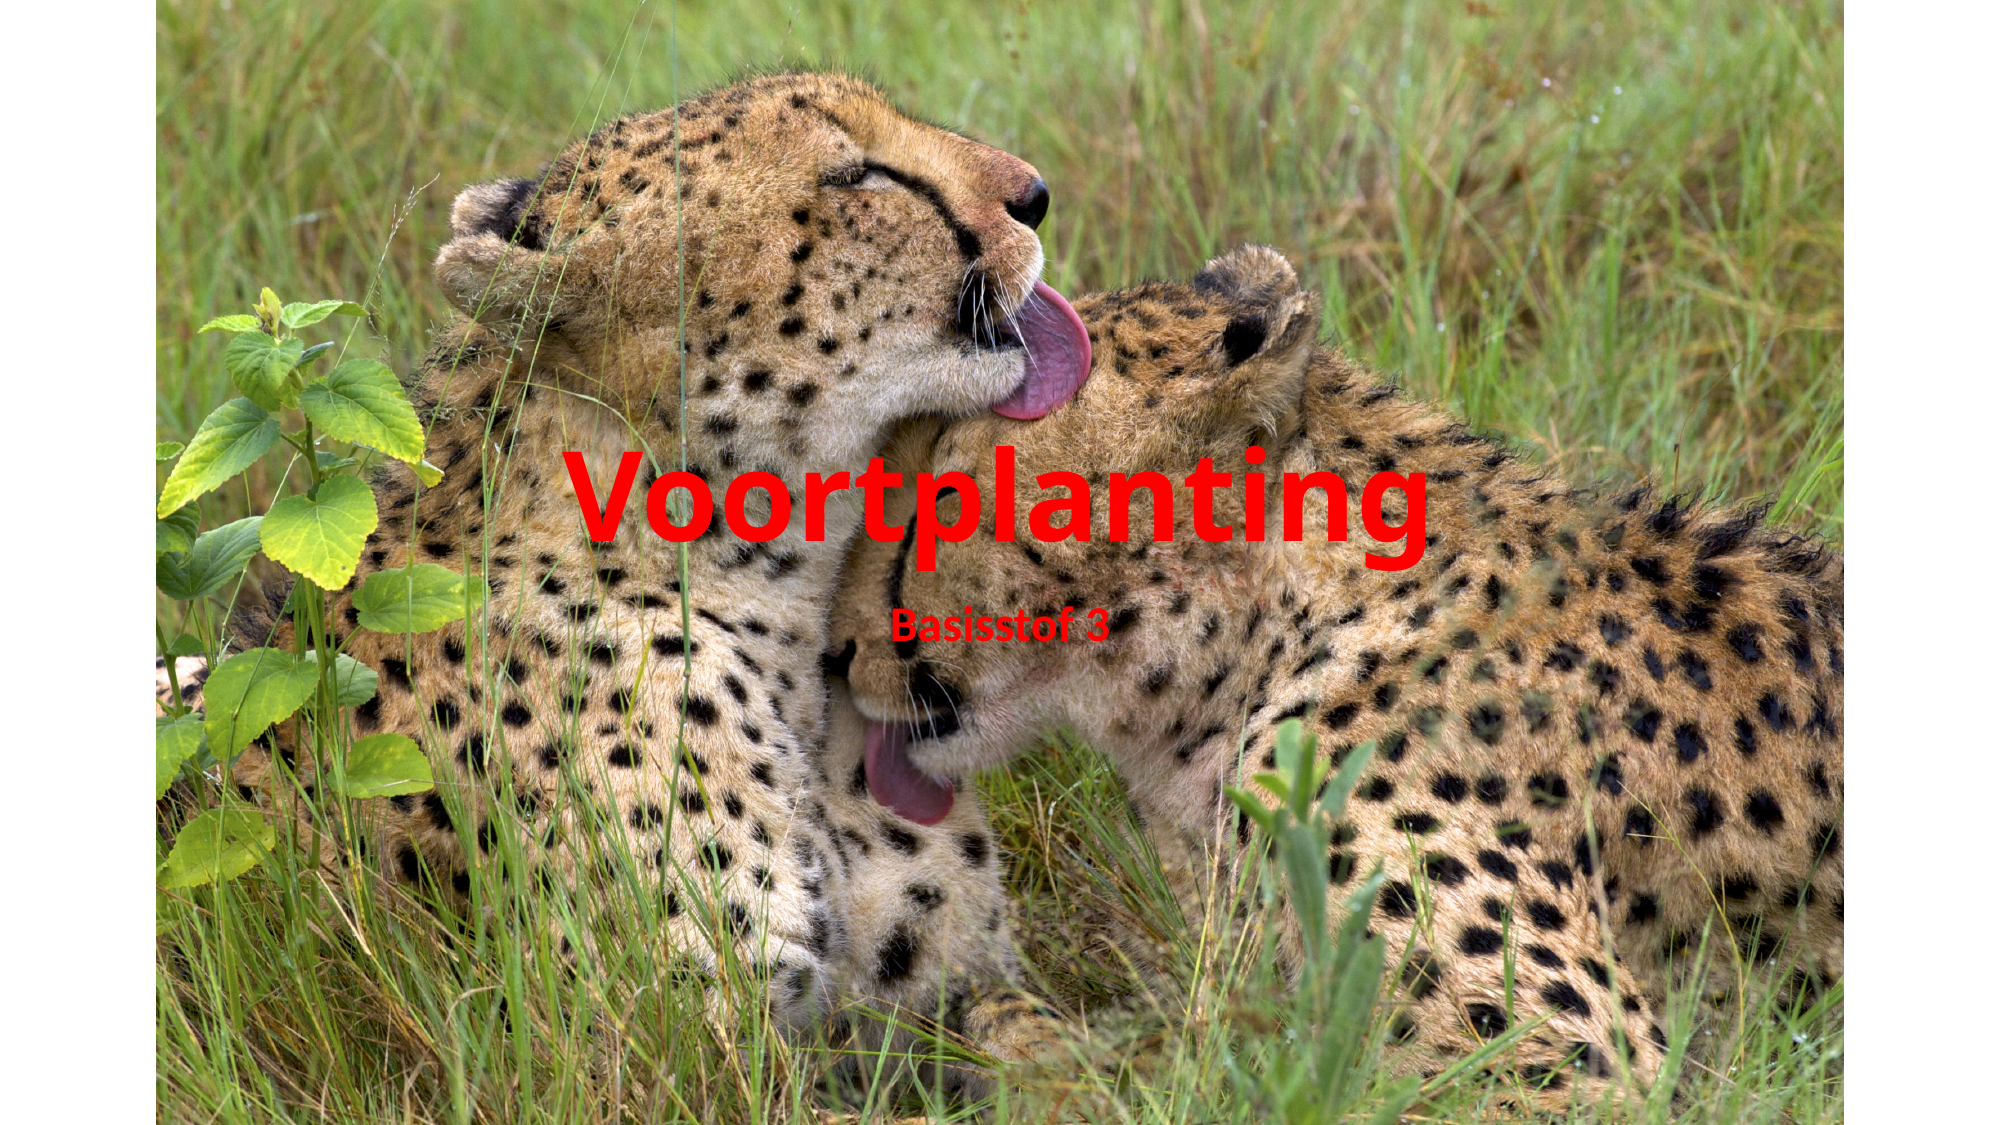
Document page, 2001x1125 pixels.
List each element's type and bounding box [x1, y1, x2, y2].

picture [156, 0, 1844, 1125]
